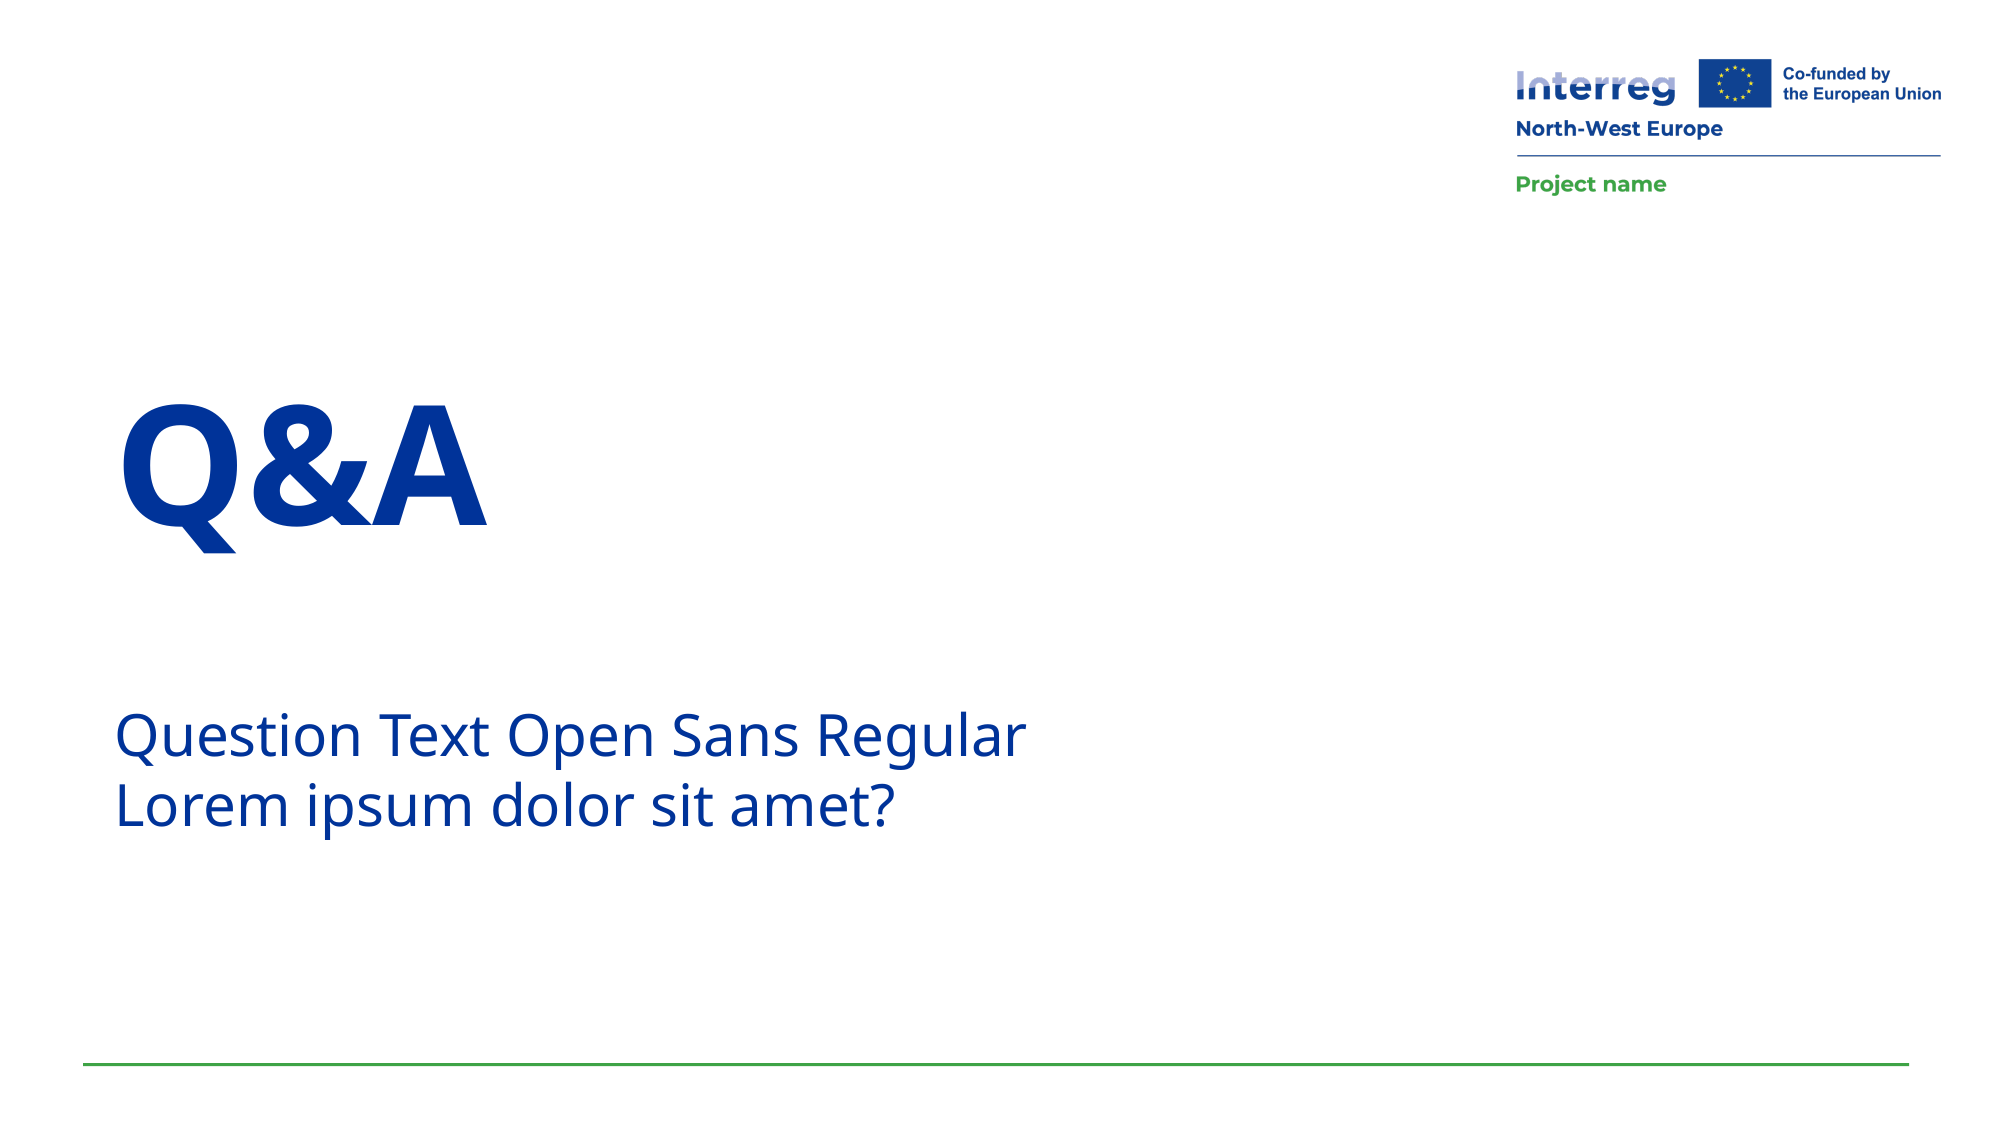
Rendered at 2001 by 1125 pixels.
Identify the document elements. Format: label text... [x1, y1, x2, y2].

text_box Q&A Question Text Open Sans Regular Lorem ipsum dolor sit amet? [99, 350, 1375, 998]
picture [1458, 0, 2000, 251]
